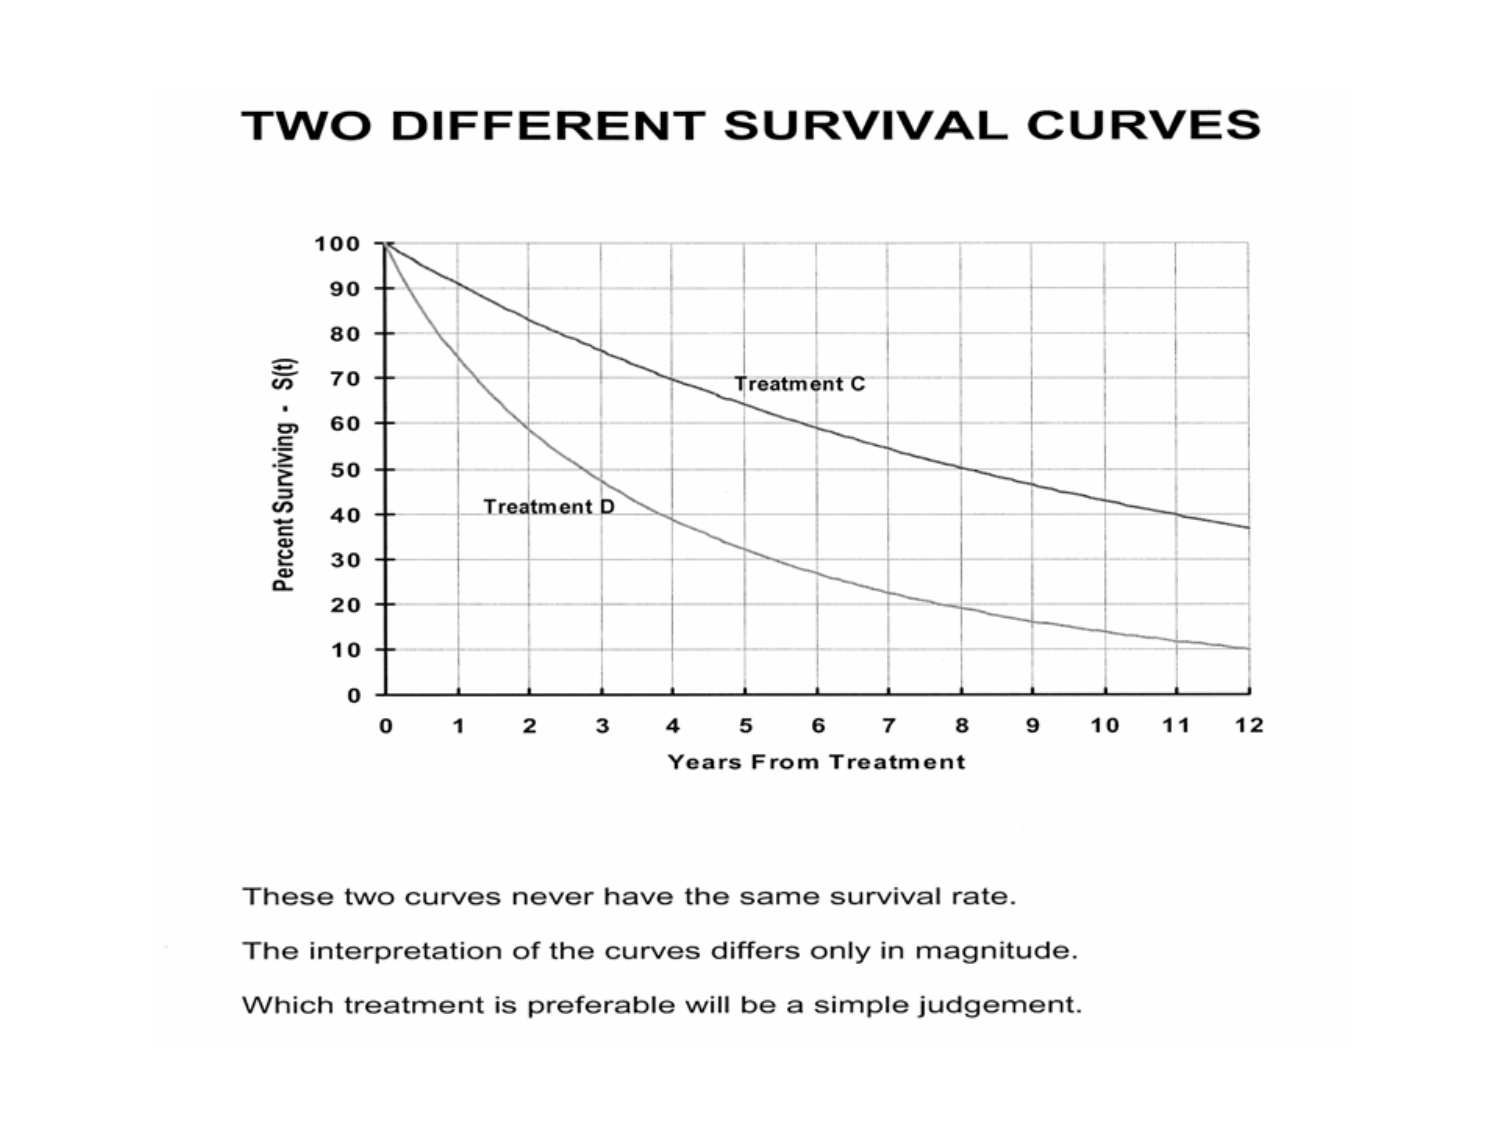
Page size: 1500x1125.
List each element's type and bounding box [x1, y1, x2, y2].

picture [149, 87, 1351, 1051]
